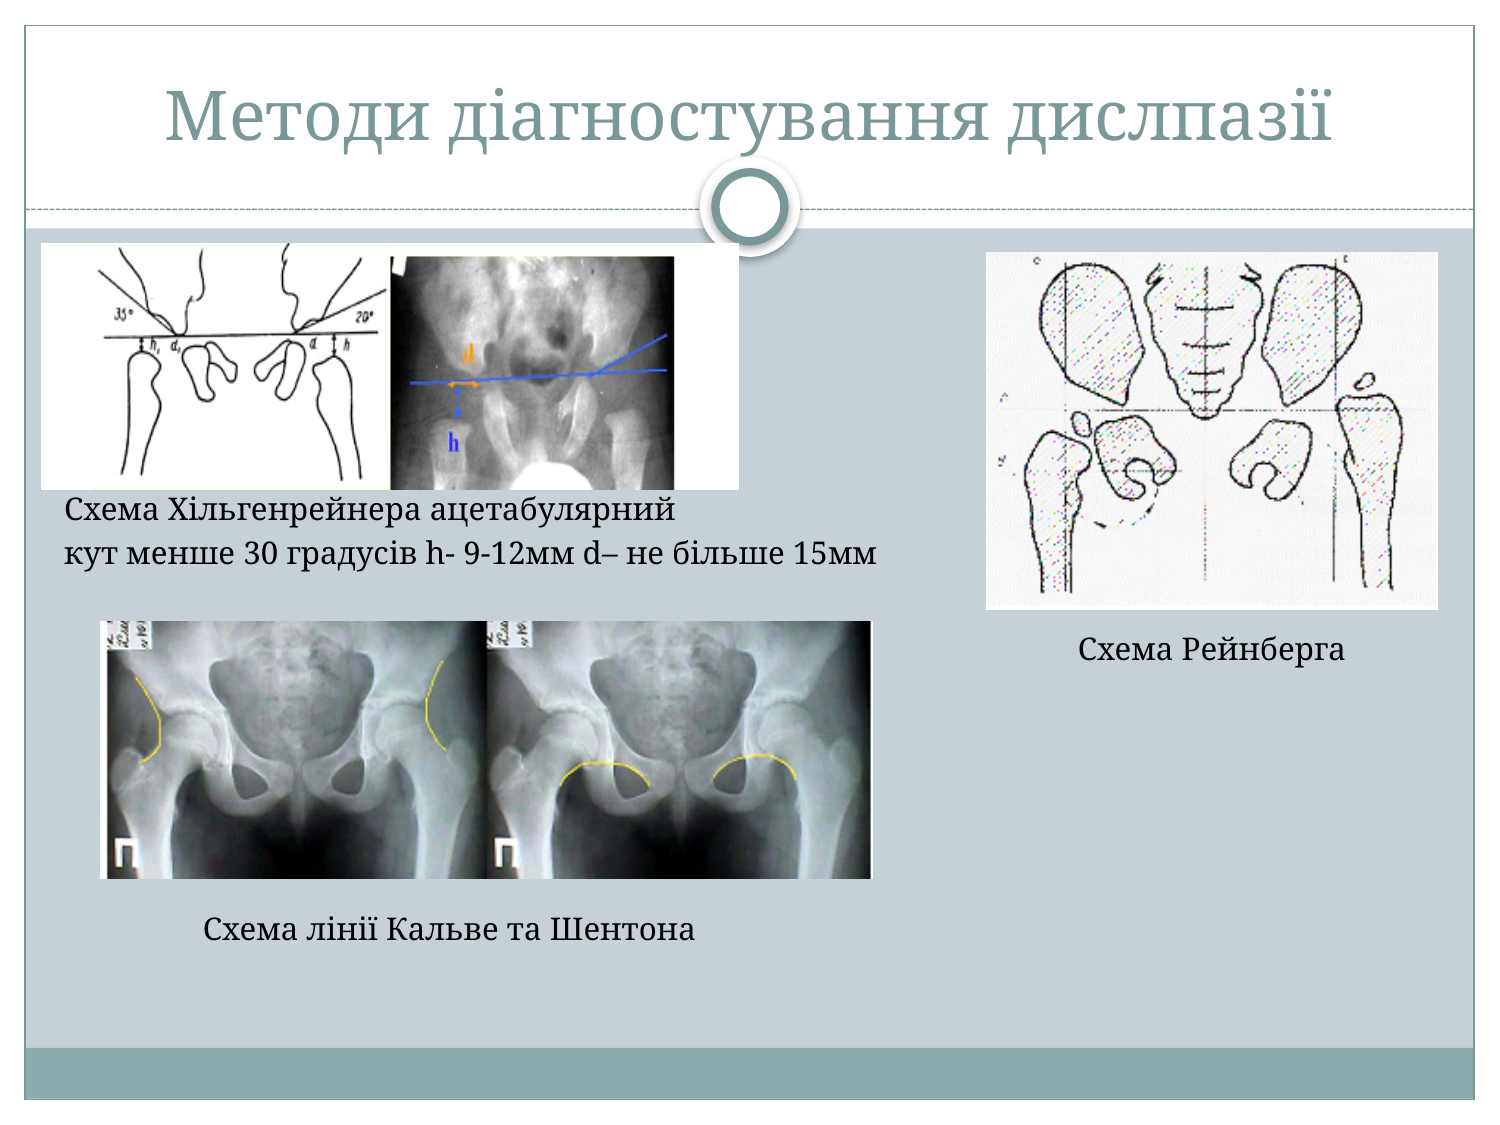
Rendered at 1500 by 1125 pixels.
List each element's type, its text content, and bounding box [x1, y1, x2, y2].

picture [41, 243, 739, 490]
text_box Схема Рейнберга [1063, 621, 1361, 674]
title Методи діагностування дислпазії [49, 37, 1450, 162]
list Схема Хільгенрейнера ацетабулярний кут менше 30 градусів h- 9-12мм d– не більше 15мм [49, 250, 1445, 1001]
picture [985, 251, 1438, 610]
text_box Схема лінії Кальве та Шентона [188, 902, 711, 955]
picture [100, 621, 873, 879]
